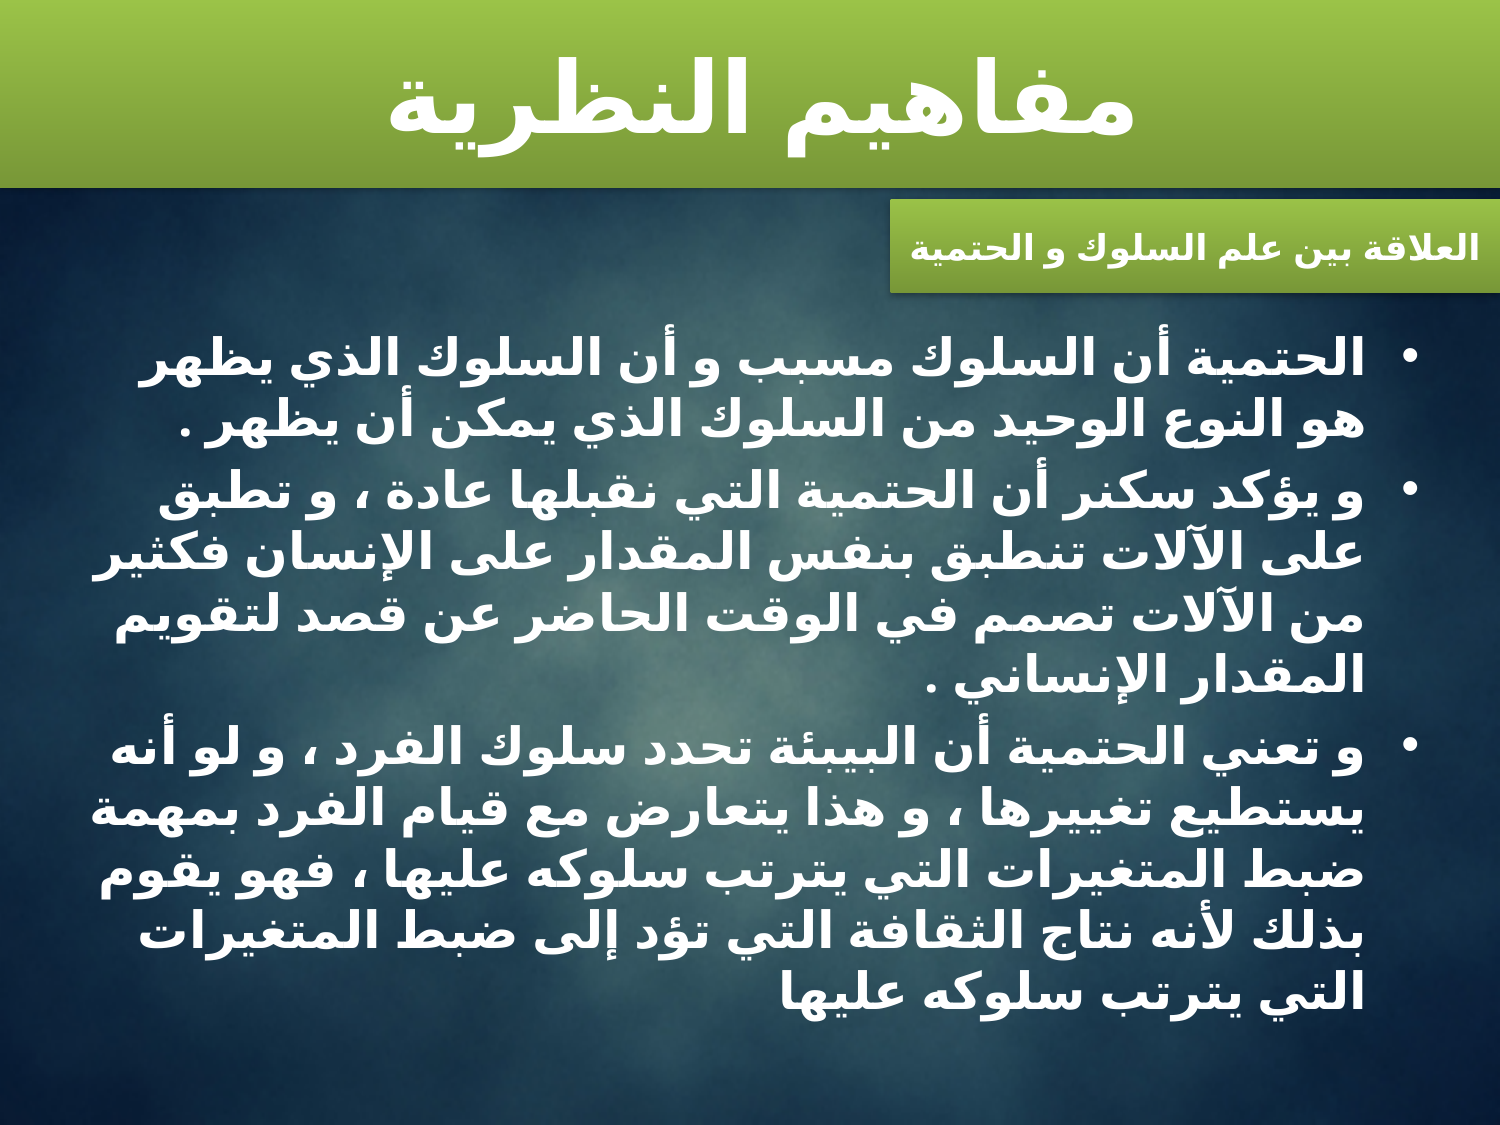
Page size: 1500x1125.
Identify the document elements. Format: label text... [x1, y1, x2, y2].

picture [0, 188, 1500, 1125]
list الحتمية أن السلوك مسبب و أن السلوك الذي يظهر هو النوع الوحيد من السلوك الذي يمكن أن يظهر . و يؤكد سكنر أن الحتمية التي نقبلها عادة ، و تطبق على الآلات تنطبق بنفس المقدار على الإنسان فكثير من الآلات تصمم في الوقت الحاضر عن قصد لتقويم المقدار الإنساني . و تعني الحتمية أن البيبئة تحدد سلوك الفرد ، و لو أنه يستطيع تغييرها ، و هذا يتعارض مع قيام الفرد بمهمة ضبط المتغيرات التي يترتب سلوكه عليها ، فهو يقوم بذلك لأنه نتاج الثقافة التي تؤد إلى ضبط المتغيرات التي يترتب سلوكه عليها [58, 316, 1432, 1043]
text_box العلاقة بين علم السلوك و الحتمية [890, 199, 1500, 293]
title مفاهيم النظرية [0, 0, 1500, 188]
